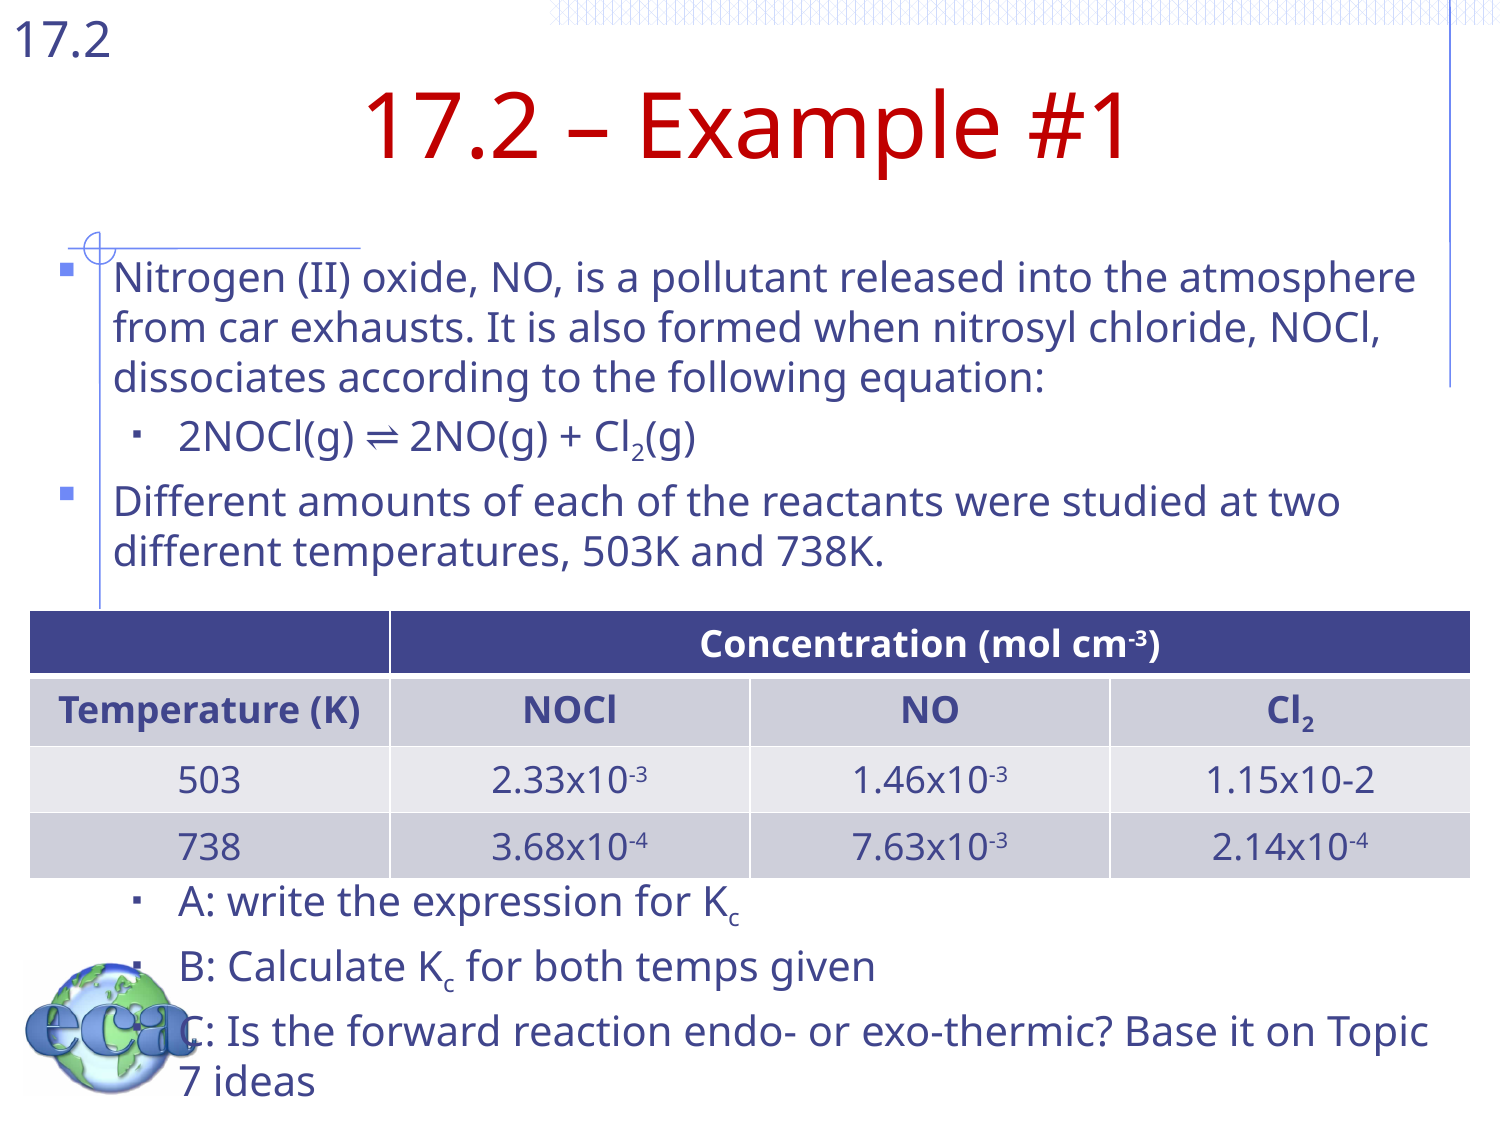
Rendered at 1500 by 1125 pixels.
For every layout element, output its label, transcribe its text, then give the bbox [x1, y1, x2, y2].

table_cell NO [751, 679, 1109, 746]
list Nitrogen (II) oxide, NO, is a pollutant released into the atmosphere from car exhausts. It is also formed when nitrosyl chloride, NOCl, dissociates according to the following equation: 2NOCl(g) ⇌ 2NO(g) + Cl2(g) Different amounts of each of the reactants were studied at two different temperatures, 503K and 738K. A: write the expression for Kc B: Calculate Kc for both temps given C: Is the forward reaction endo- or exo-thermic? Base it on Topic 7 ideas [41, 880, 1471, 965]
table_cell 2.33x10-3 [391, 747, 749, 812]
table_cell 7.63x10-3 [751, 813, 1109, 878]
table_cell 1.15x10-2 [1111, 747, 1470, 812]
list Nitrogen (II) oxide, NO, is a pollutant released into the atmosphere from car exhausts. It is also formed when nitrosyl chloride, NOCl, dissociates according to the following equation: 2NOCl(g) ⇌ 2NO(g) + Cl2(g) Different amounts of each of the reactants were studied at two different temperatures, 503K and 738K. A: write the expression for Kc B: Calculate Kc for both temps given C: Is the forward reaction endo- or exo-thermic? Base it on Topic 7 ideas [41, 243, 1471, 609]
table_cell Temperature (K) [30, 679, 389, 746]
table_cell Cl2 [1111, 679, 1470, 746]
title 17.2 – Example #1 [17, 49, 1483, 185]
table_cell 738 [30, 813, 389, 878]
table_cell NOCl [391, 679, 749, 746]
table_cell 1.46x10-3 [751, 747, 1109, 812]
table_cell 3.68x10-4 [391, 813, 749, 878]
table_cell 503 [30, 747, 389, 812]
table_header Concentration (mol cm-3) [391, 611, 1470, 673]
picture [23, 960, 200, 1096]
table_cell 2.14x10-4 [1111, 813, 1470, 878]
table_header [30, 611, 389, 673]
